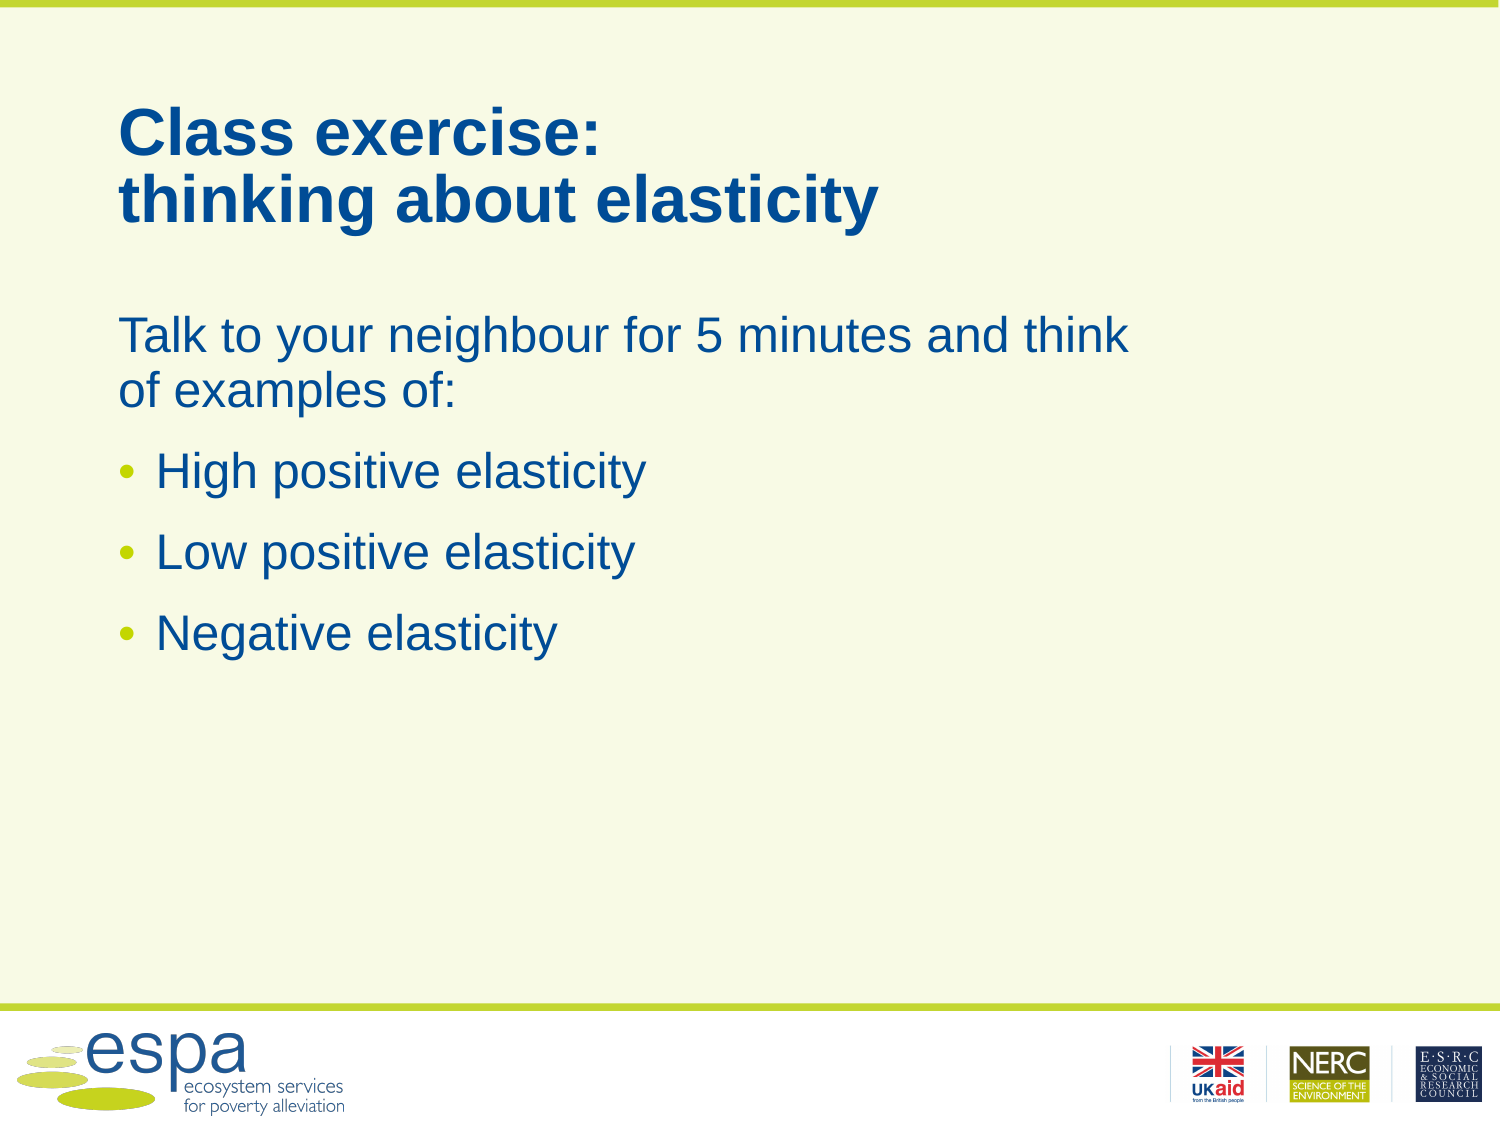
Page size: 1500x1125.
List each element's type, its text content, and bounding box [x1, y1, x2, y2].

title Class exercise: thinking about elasticity [103, 59, 1481, 278]
picture [1165, 1045, 1483, 1103]
picture [17, 1033, 344, 1116]
list Talk to your neighbour for 5 minutes and think of examples of: High positive elasticity Low positive elasticity Negative elasticity [103, 299, 1189, 852]
